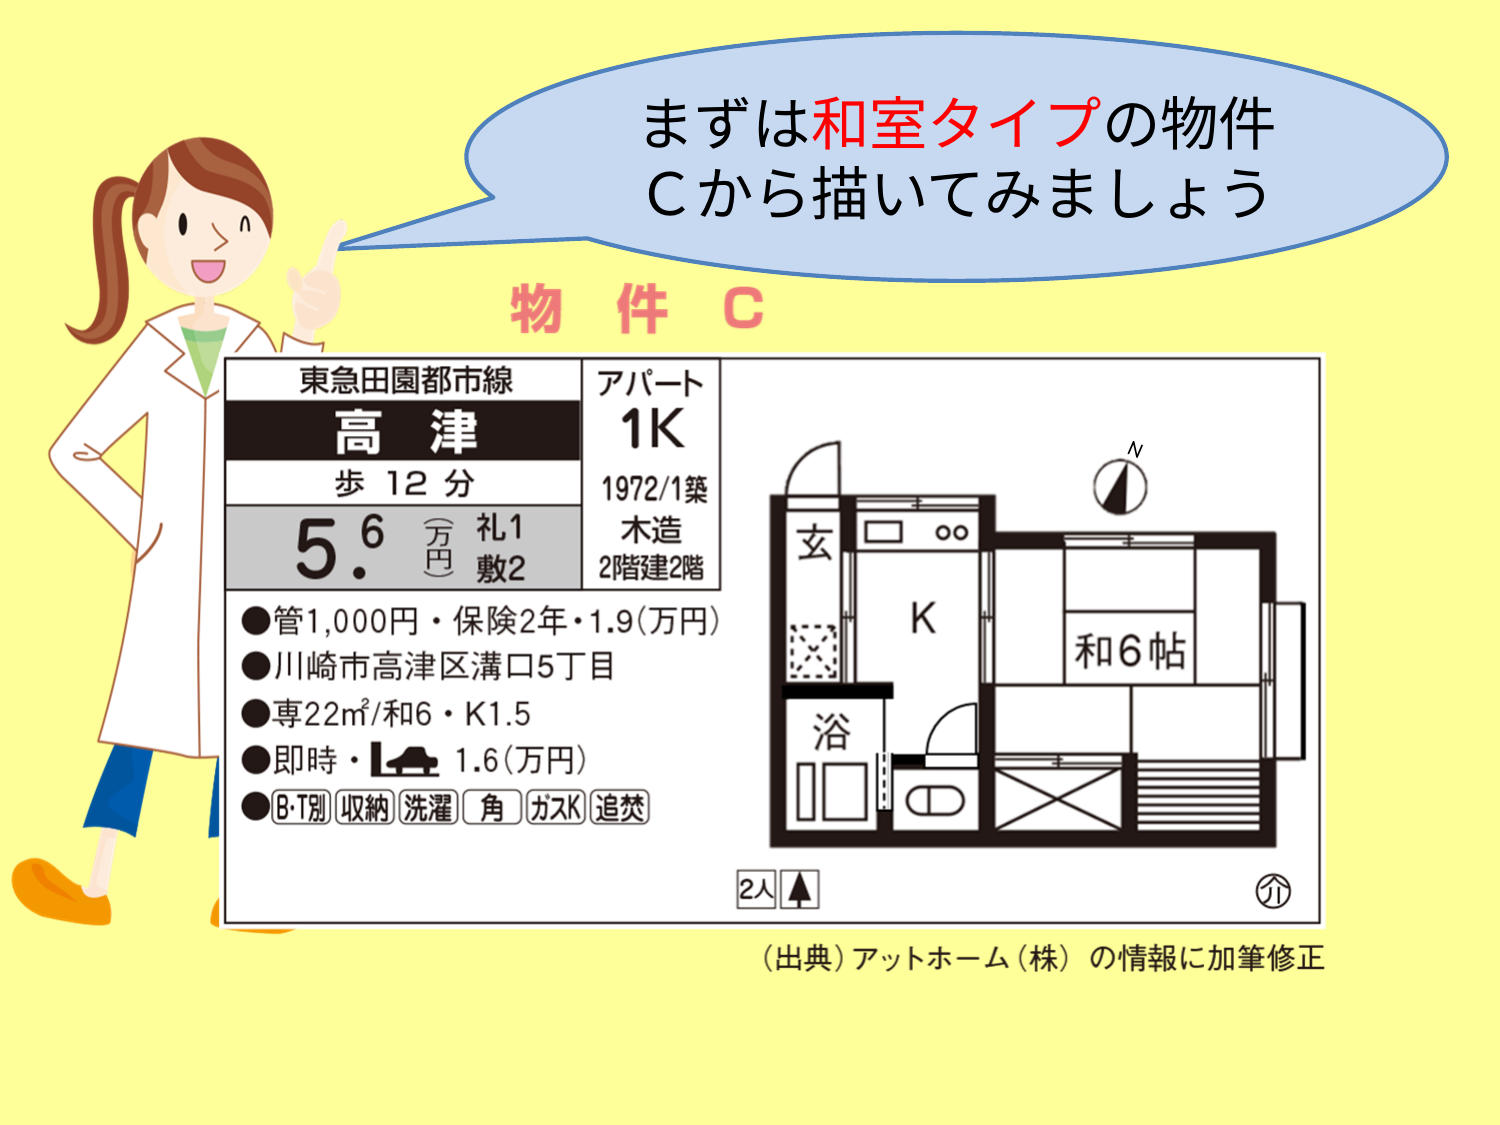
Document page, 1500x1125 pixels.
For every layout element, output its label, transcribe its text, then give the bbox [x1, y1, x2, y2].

picture [0, 125, 356, 953]
text_box まずは和室タイプの物件Ｃから描いてみましょう [359, 30, 1449, 255]
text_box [206, 257, 1337, 1000]
